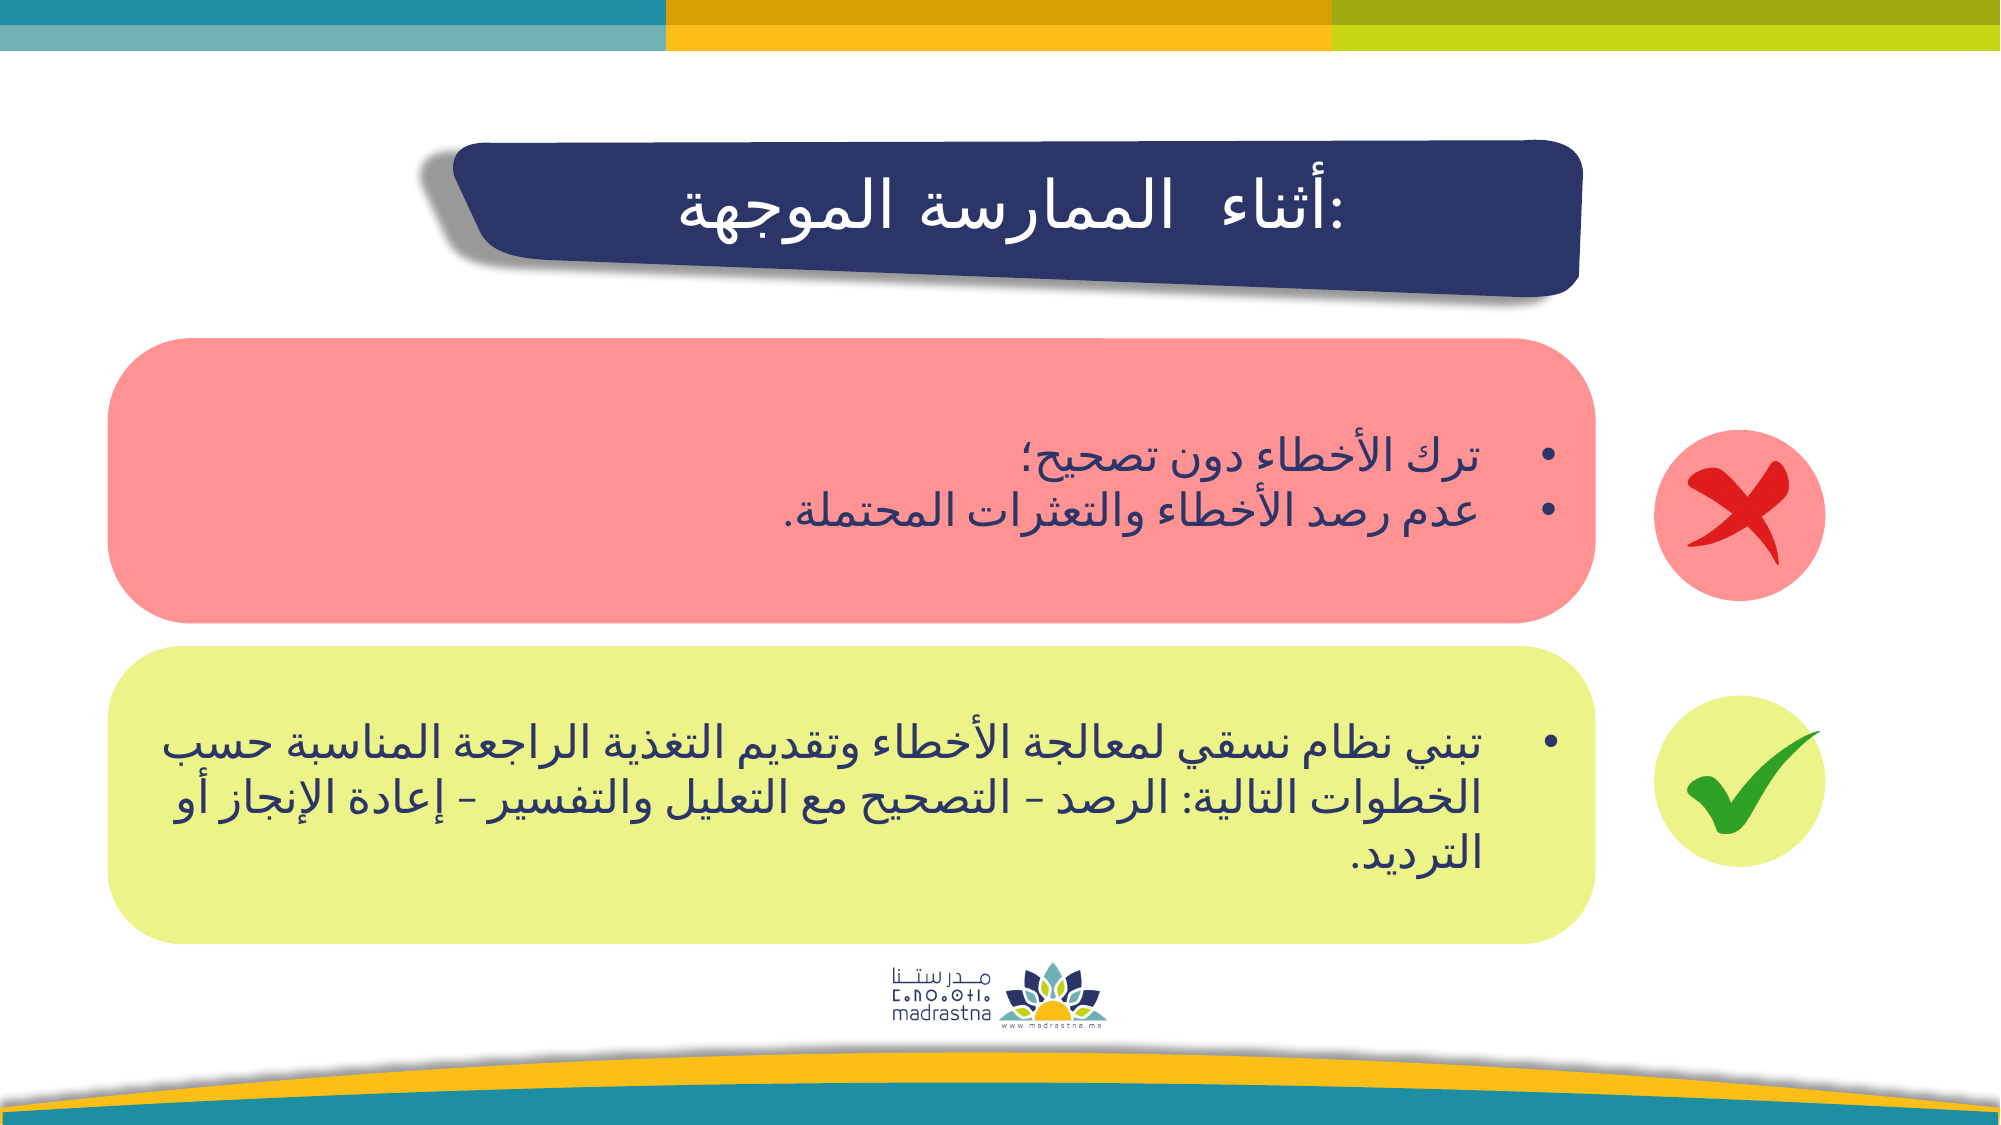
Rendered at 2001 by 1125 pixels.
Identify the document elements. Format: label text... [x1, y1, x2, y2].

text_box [0, 1052, 2000, 1125]
picture [1687, 461, 1789, 565]
text_box [1653, 428, 1827, 603]
text_box [1653, 694, 1811, 868]
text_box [0, 0, 2000, 52]
text_box ترك الأخطاء دون تصحيح؛ عدم رصد الأخطاء والتعثرات المحتملة. [106, 337, 1597, 625]
text_box [1820, 748, 1827, 814]
text_box تبني نظام نسقي لمعالجة الأخطاء وتقديم التغذية الراجعة المناسبة حسب الخطوات التالية: الرصد – التصحيح مع التعليل والتفسير – إعادة الإنجاز أو الترديد. [106, 645, 1597, 946]
picture [893, 962, 1107, 1028]
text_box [447, 100, 1591, 296]
picture [1687, 731, 1820, 834]
